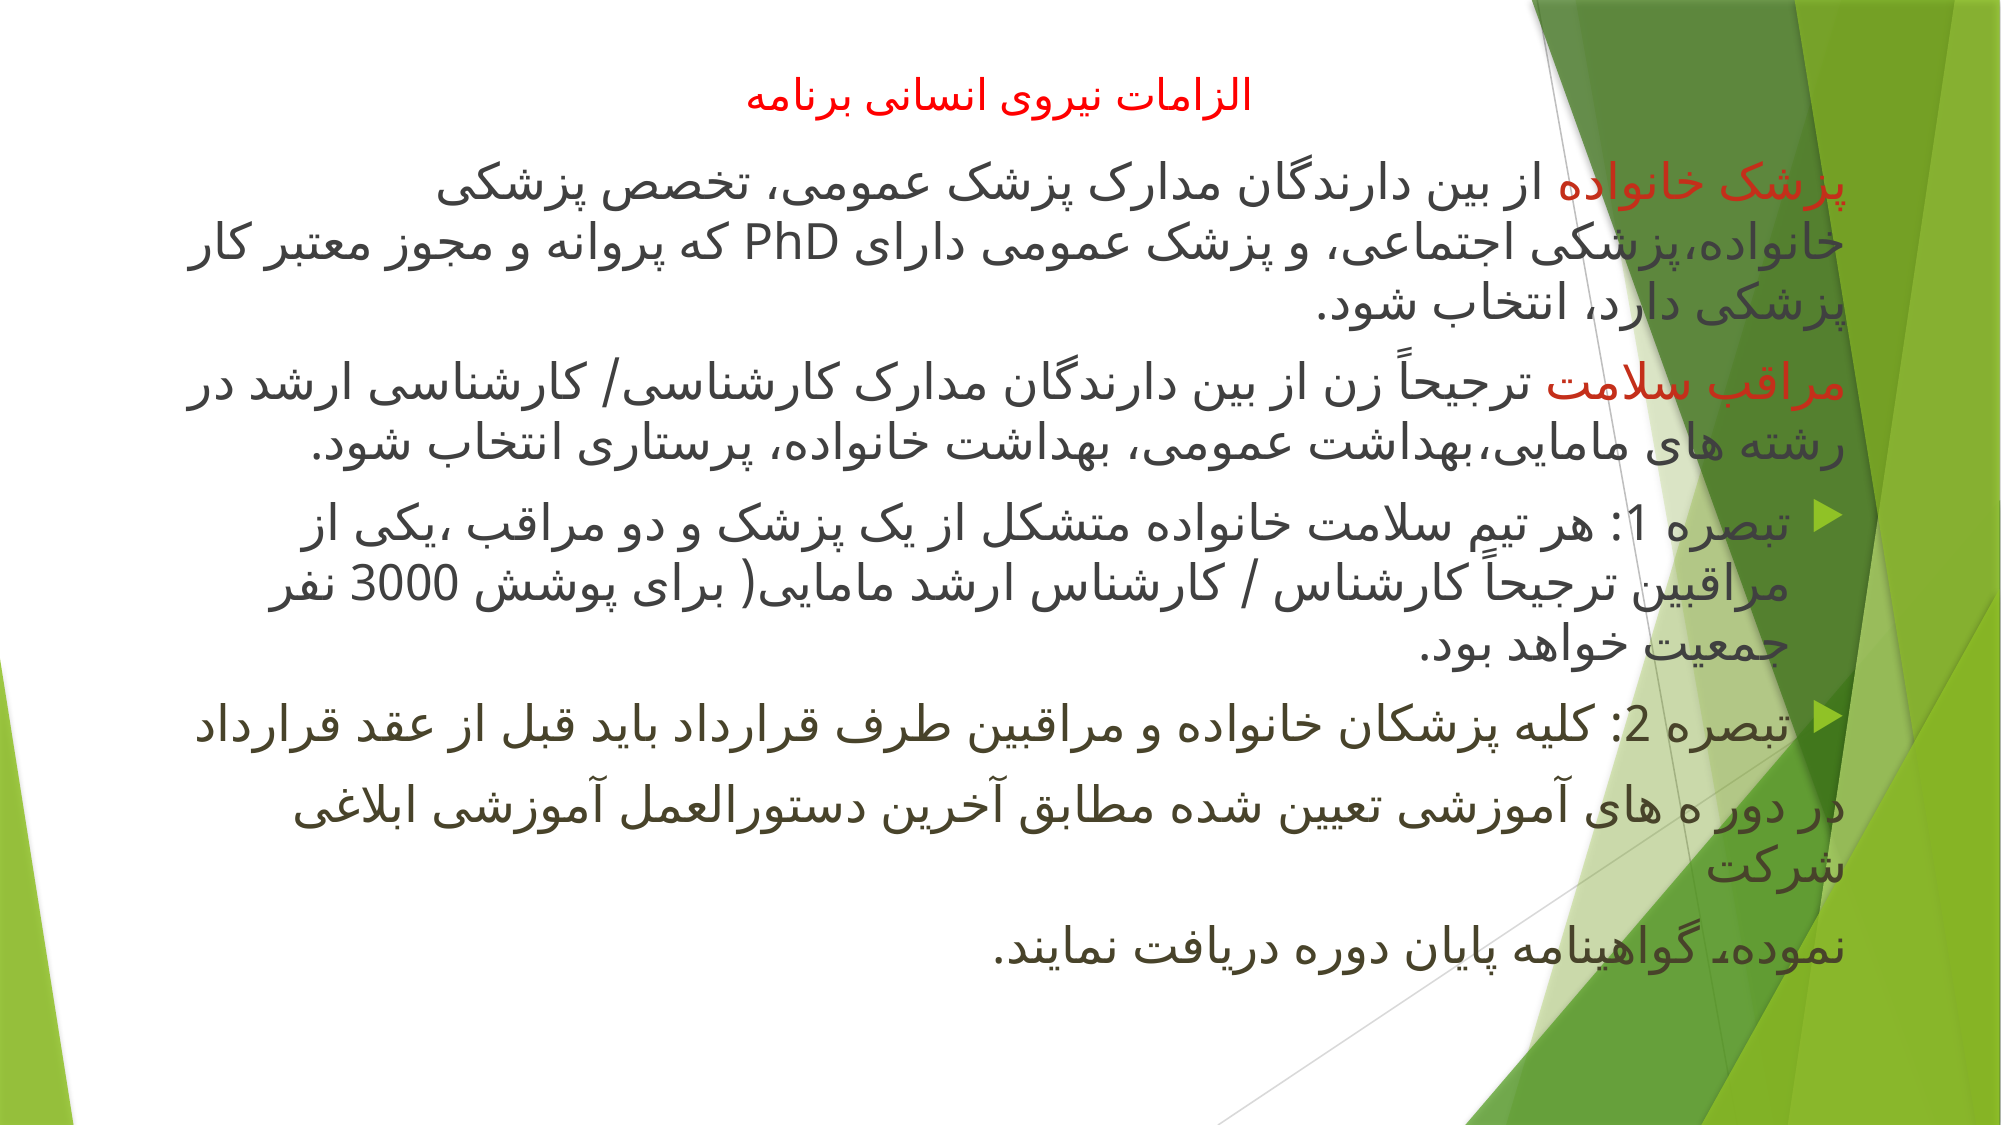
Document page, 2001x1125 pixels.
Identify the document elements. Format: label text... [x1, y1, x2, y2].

title الزامات نیروی انسانی برنامه [137, 59, 1863, 141]
list پزشک خانواده از بین دارندگان مدارک پزشک عمومی، تخصص پزشکی خانواده،پزشکی اجتماعی، و پزشک عمومی دارای PhD که پروانه و مجوز معتبر کار پزشکی دارد، انتخاب شود. مراقب سلامت ترجیحاً زن از بین دارندگان مدارک کارشناسی/ کارشناسی ارشد در رشته های مامایی،بهداشت عمومی، بهداشت خانواده، پرستاری انتخاب شود. تبصره 1: هر تیم سلامت خانواده متشکل از یک پزشک و دو مراقب ،یکی از مراقبین ترجیحاً کارشناس / کارشناس ارشد مامایی( برای پوشش 3000 نفر جمعیت خواهد بود. تبصره 2: کلیه پزشکان خانواده و مراقبین طرف قرارداد باید قبل از عقد قرارداد در دور ه های آموزشی تعیین شده مطابق آخرین دستورالعمل آموزشی ابلاغی شرکت نموده، گواهینامه پایان دوره دریافت نمایند. [137, 141, 1863, 1014]
